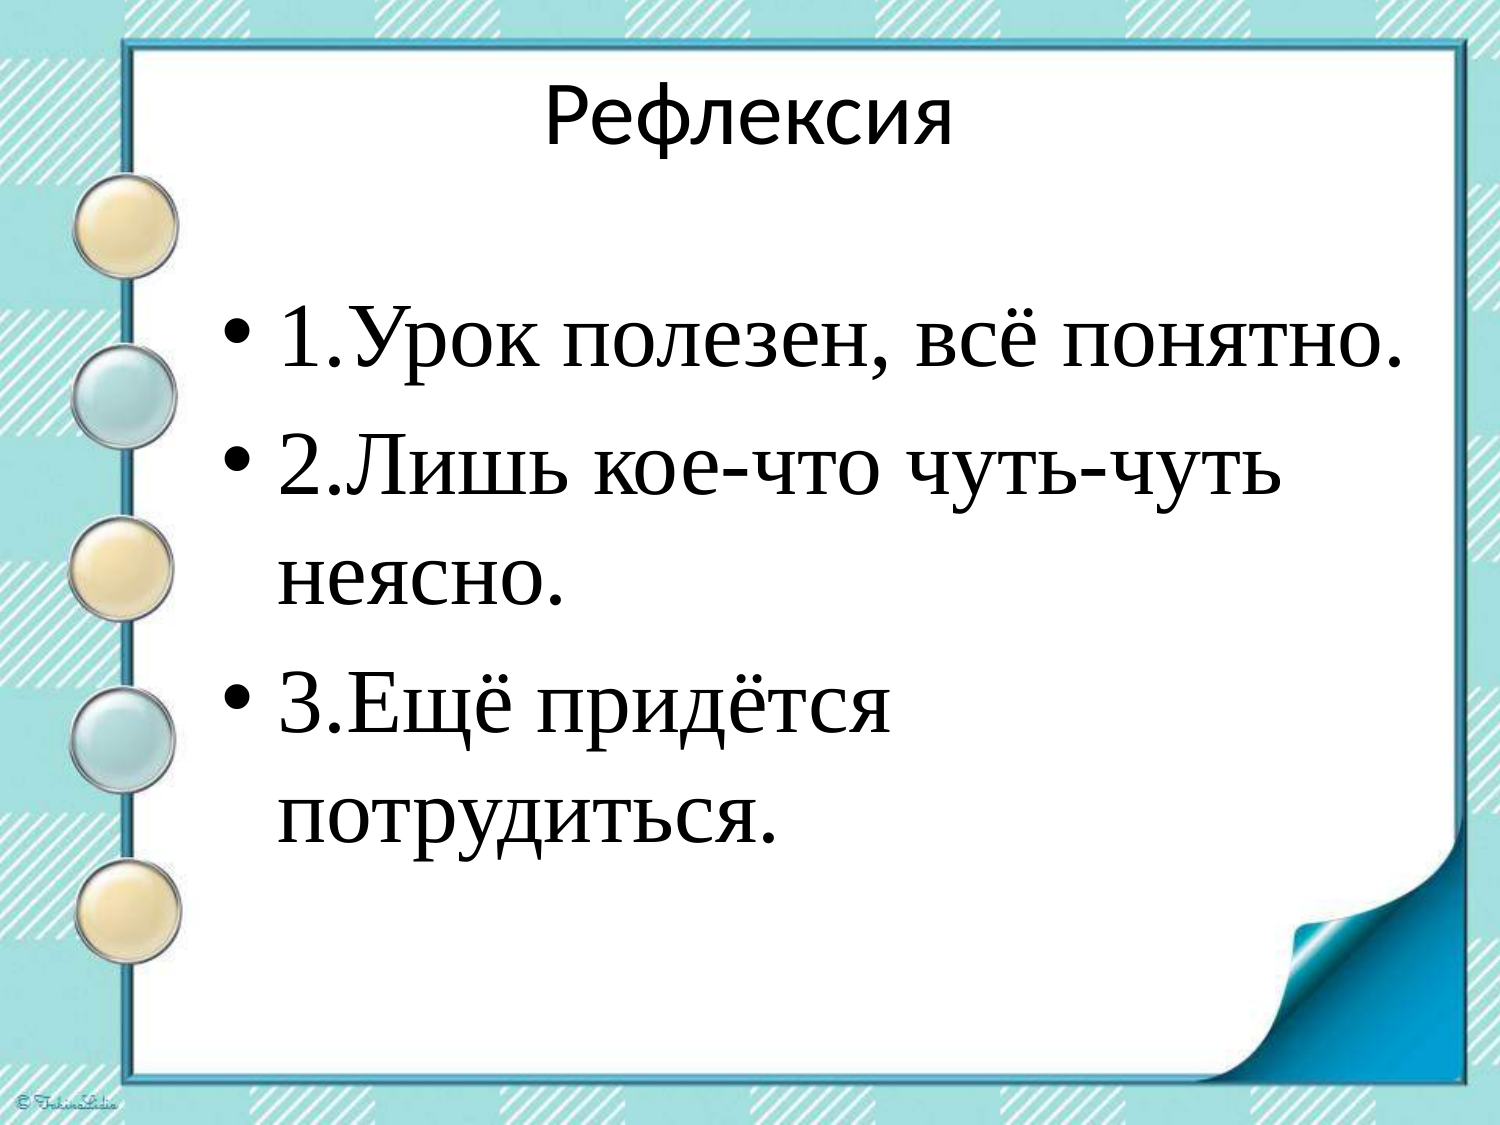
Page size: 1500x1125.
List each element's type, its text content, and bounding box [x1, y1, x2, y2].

title Рефлексия [75, 45, 1425, 233]
list 1.Урок полезен, всё понятно. 2.Лишь кое-что чуть-чуть неясно. 3.Ещё придётся потрудиться. [206, 267, 1425, 1005]
picture [0, 0, 1500, 1125]
